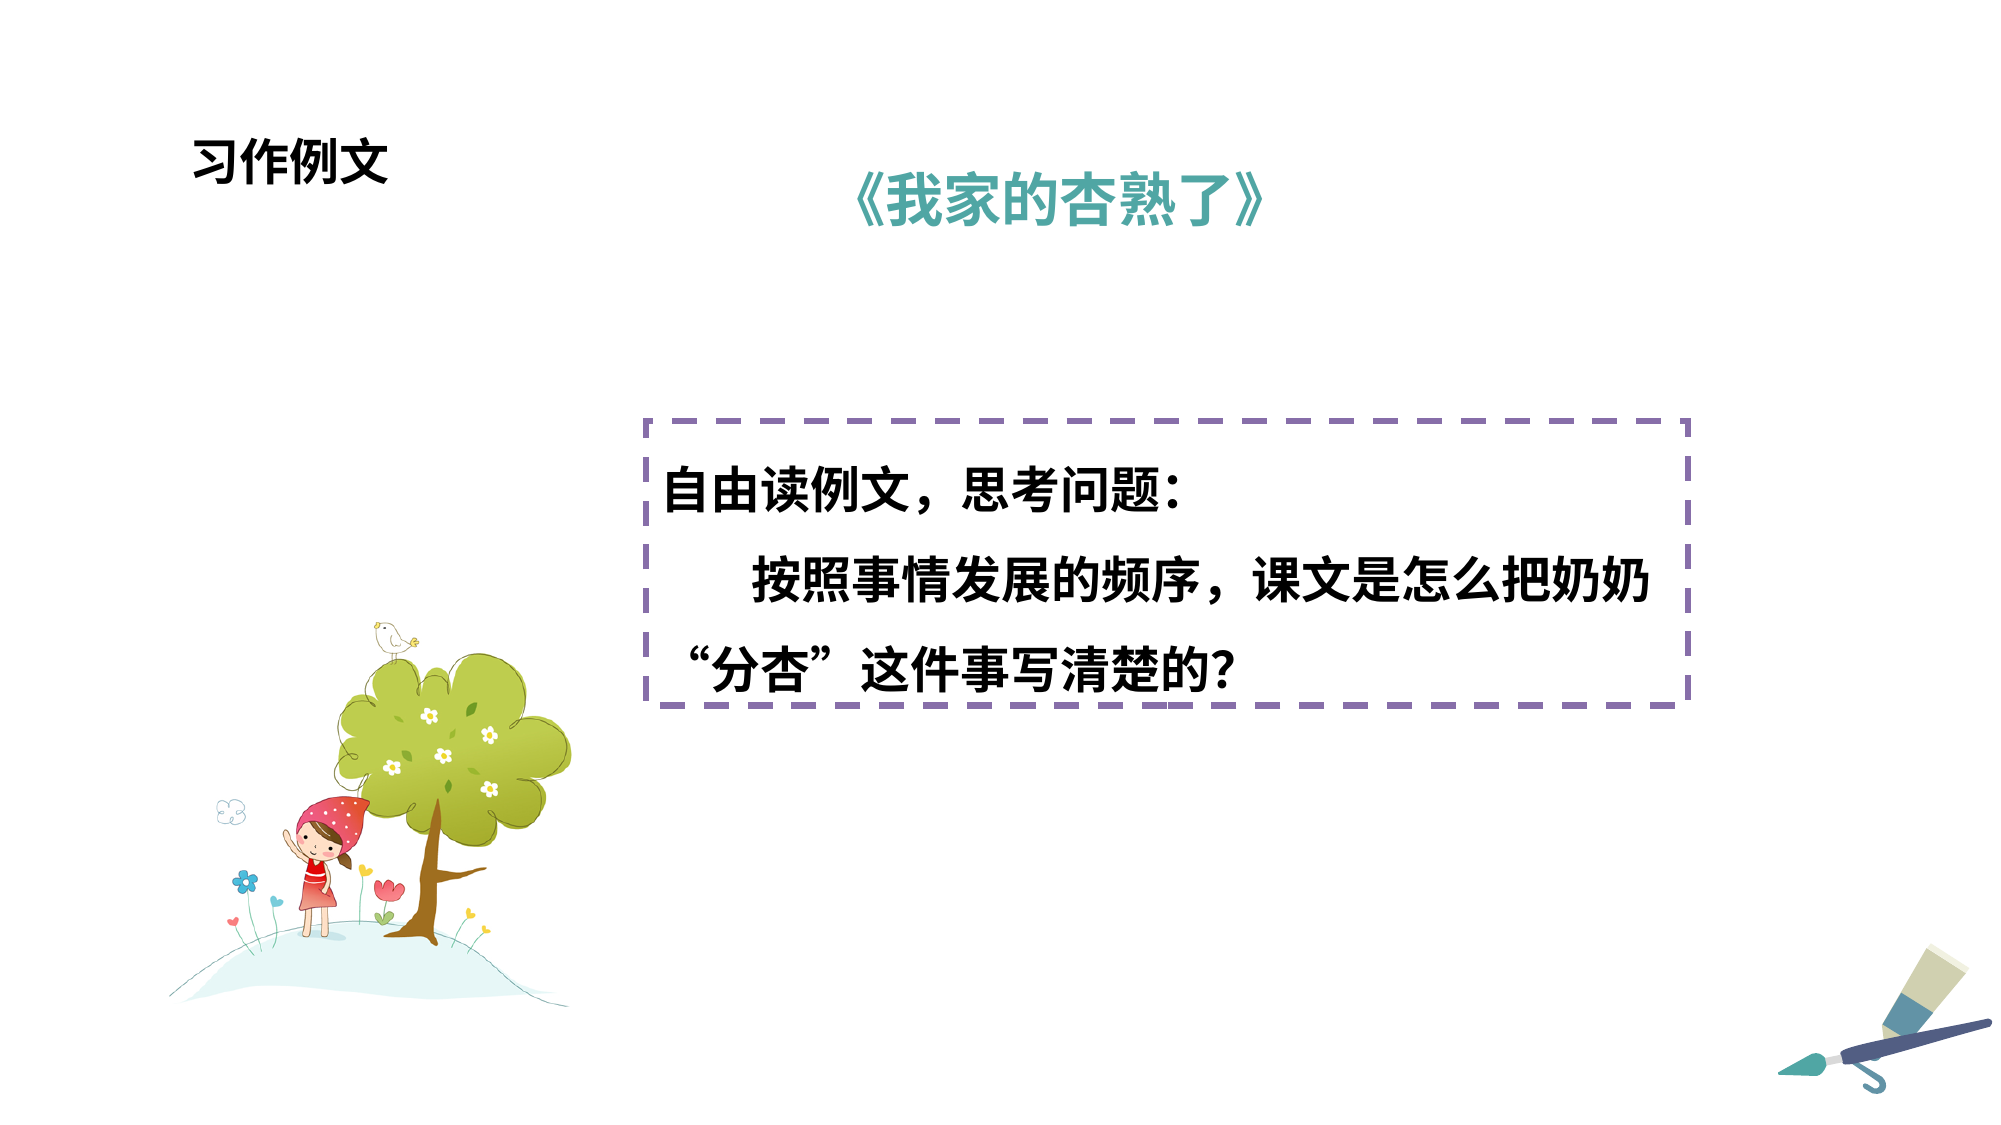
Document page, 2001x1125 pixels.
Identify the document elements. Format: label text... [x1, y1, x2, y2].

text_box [1811, 945, 1974, 1125]
text_box 《我家的杏熟了》 [812, 120, 1346, 240]
picture [102, 586, 589, 1016]
text_box 自由读例文，思考问题： 按照事情发展的频序，课文是怎么把奶奶“分杏”这件事写清楚的？ [645, 420, 1689, 706]
text_box 习作例文 [174, 123, 405, 199]
